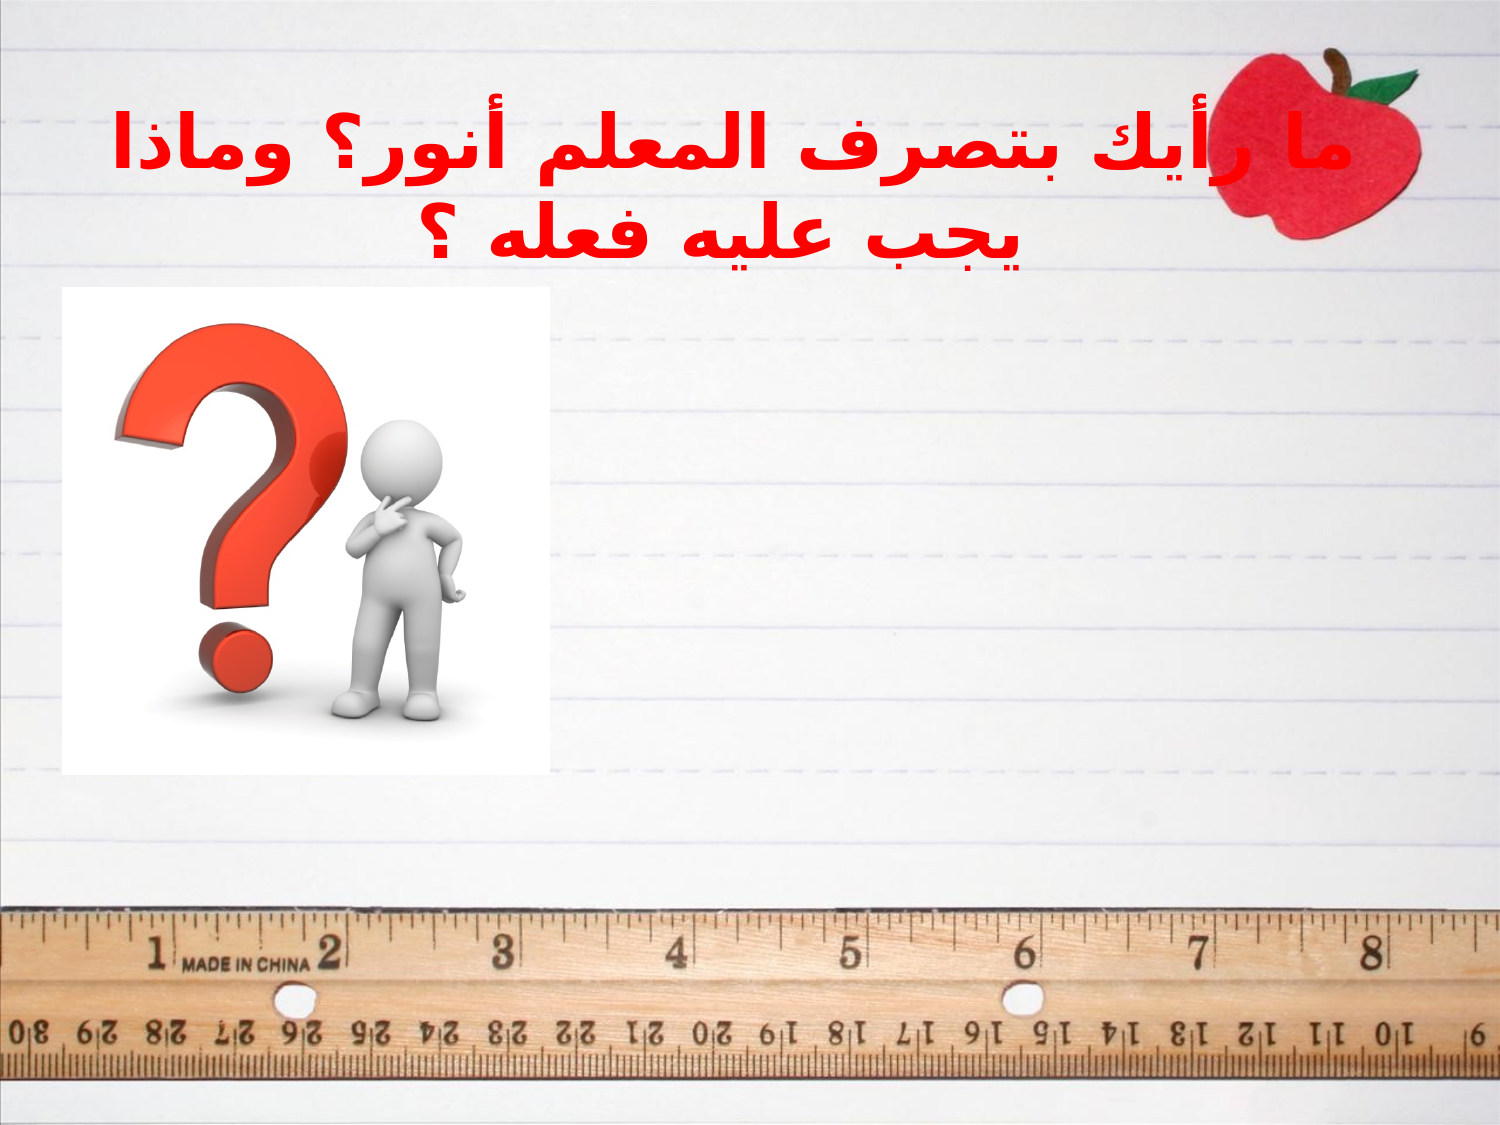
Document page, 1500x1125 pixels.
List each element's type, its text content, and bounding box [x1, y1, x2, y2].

picture [0, 0, 1500, 1125]
text_box ما رأيك بتصرف المعلم أنور؟ وماذا يجب عليه فعله ؟ [64, 86, 1378, 281]
